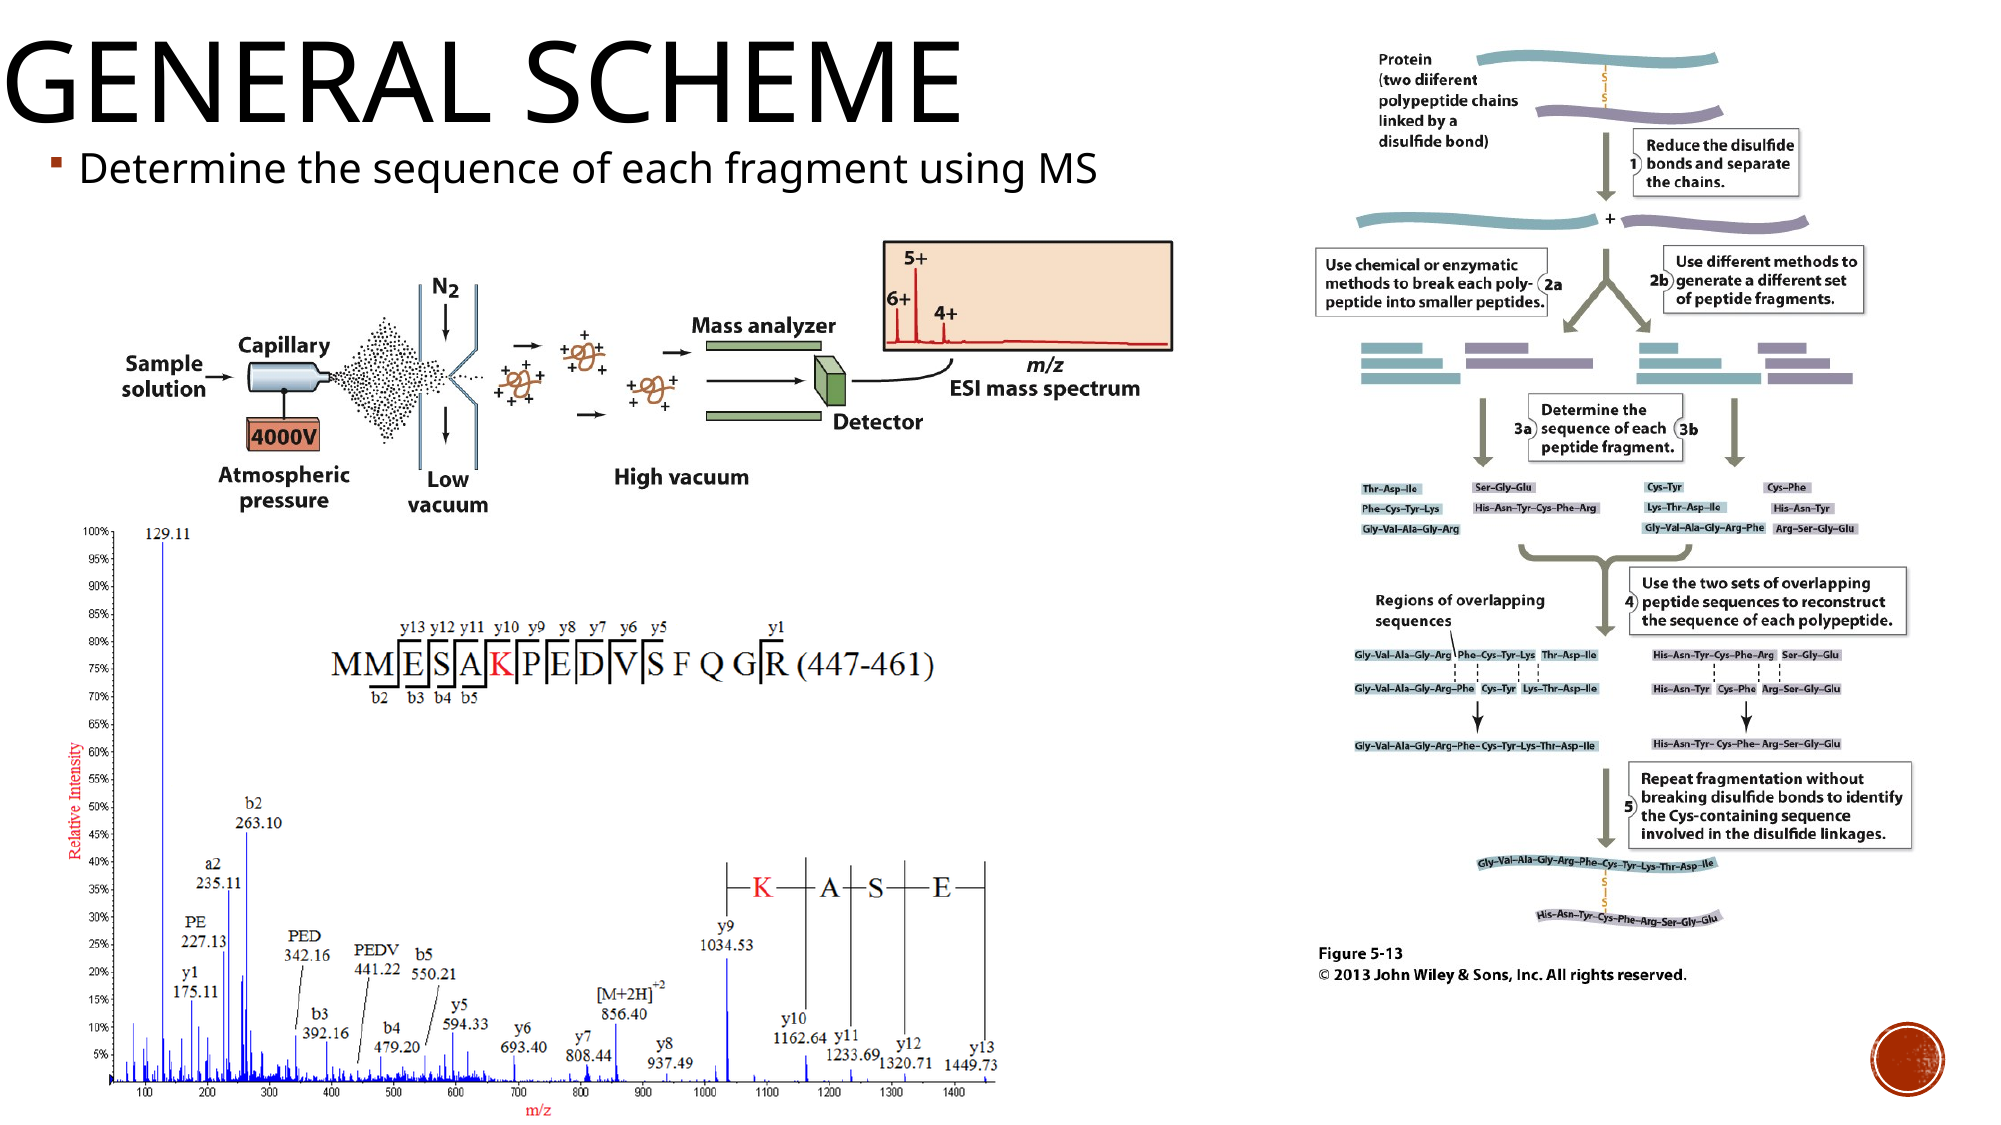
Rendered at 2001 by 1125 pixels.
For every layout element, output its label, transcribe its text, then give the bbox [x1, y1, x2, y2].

picture [58, 236, 1178, 1125]
title General scheme [0, 0, 1635, 218]
picture [1311, 38, 1920, 987]
list Determine the sequence of each fragment using MS [33, 139, 1187, 805]
